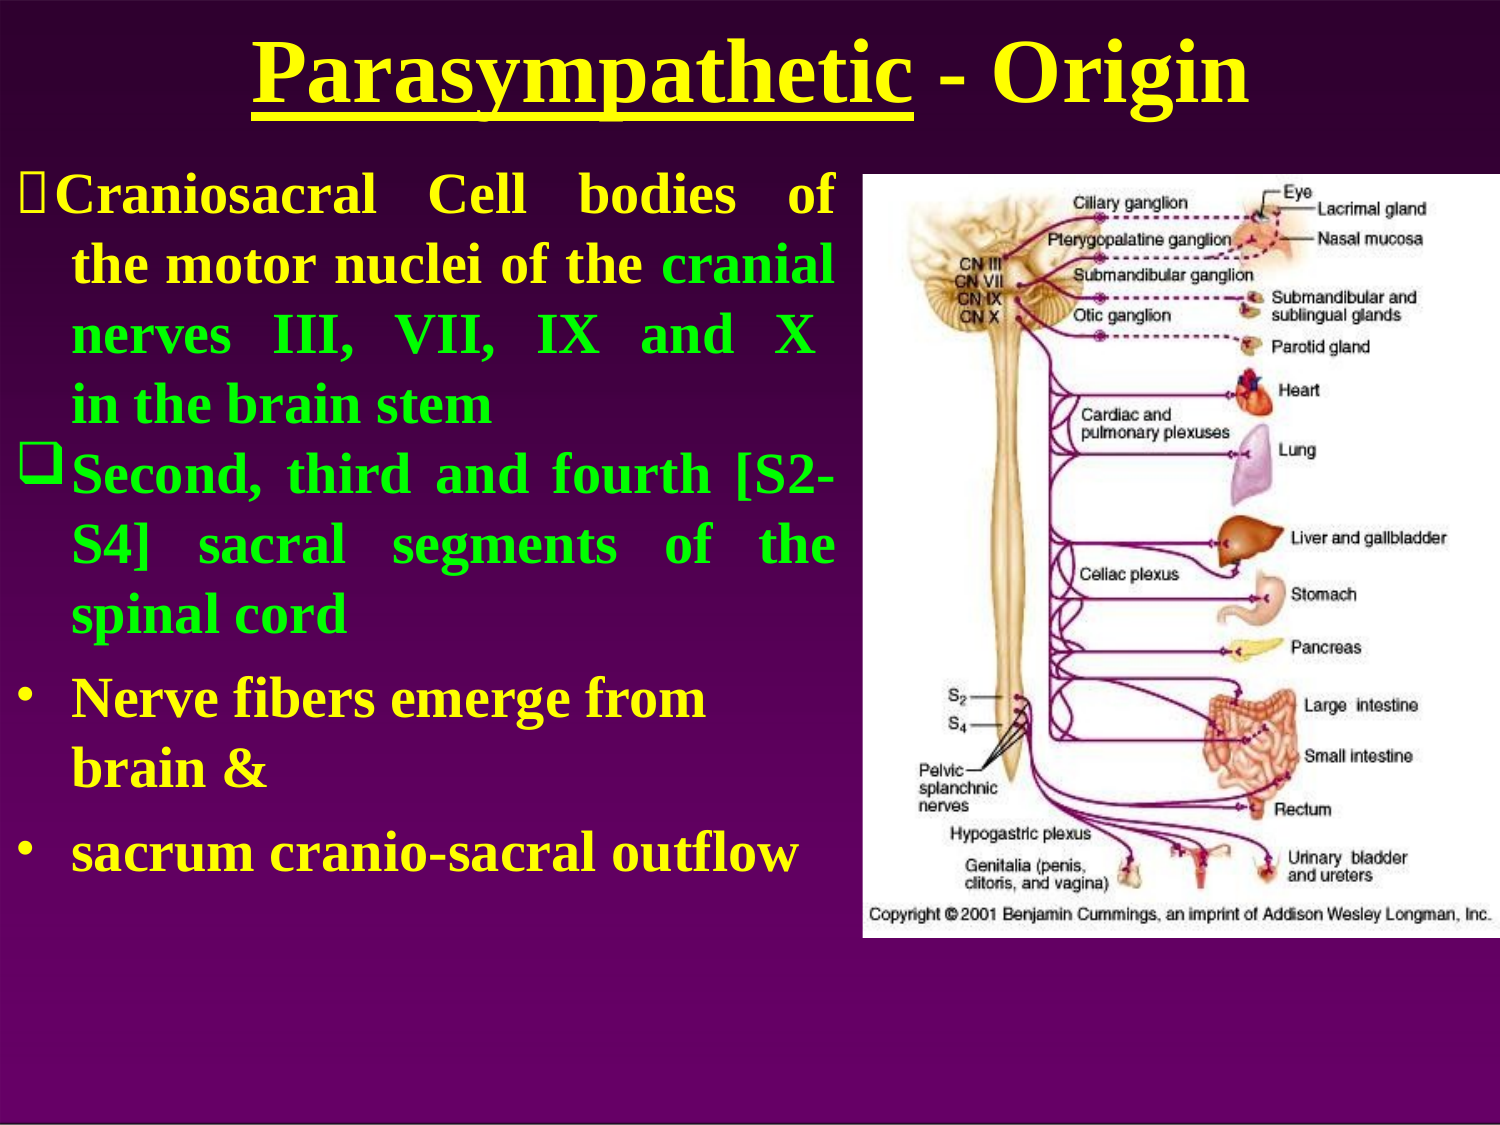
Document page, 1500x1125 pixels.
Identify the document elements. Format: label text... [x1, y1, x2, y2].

title Parasympathetic - Origin [249, 10, 1252, 199]
text_box [862, 174, 1500, 938]
text_box Craniosacral Cell bodies of the motor nuclei of the cranial nerves III, VII, IX and X in the brain stem Second, third and fourth [S2- S4] sacral segments of the spinal cord Nerve fibers emerge from brain & sacrum cranio-sacral outflow [12, 155, 837, 884]
picture [0, 0, 1500, 1125]
